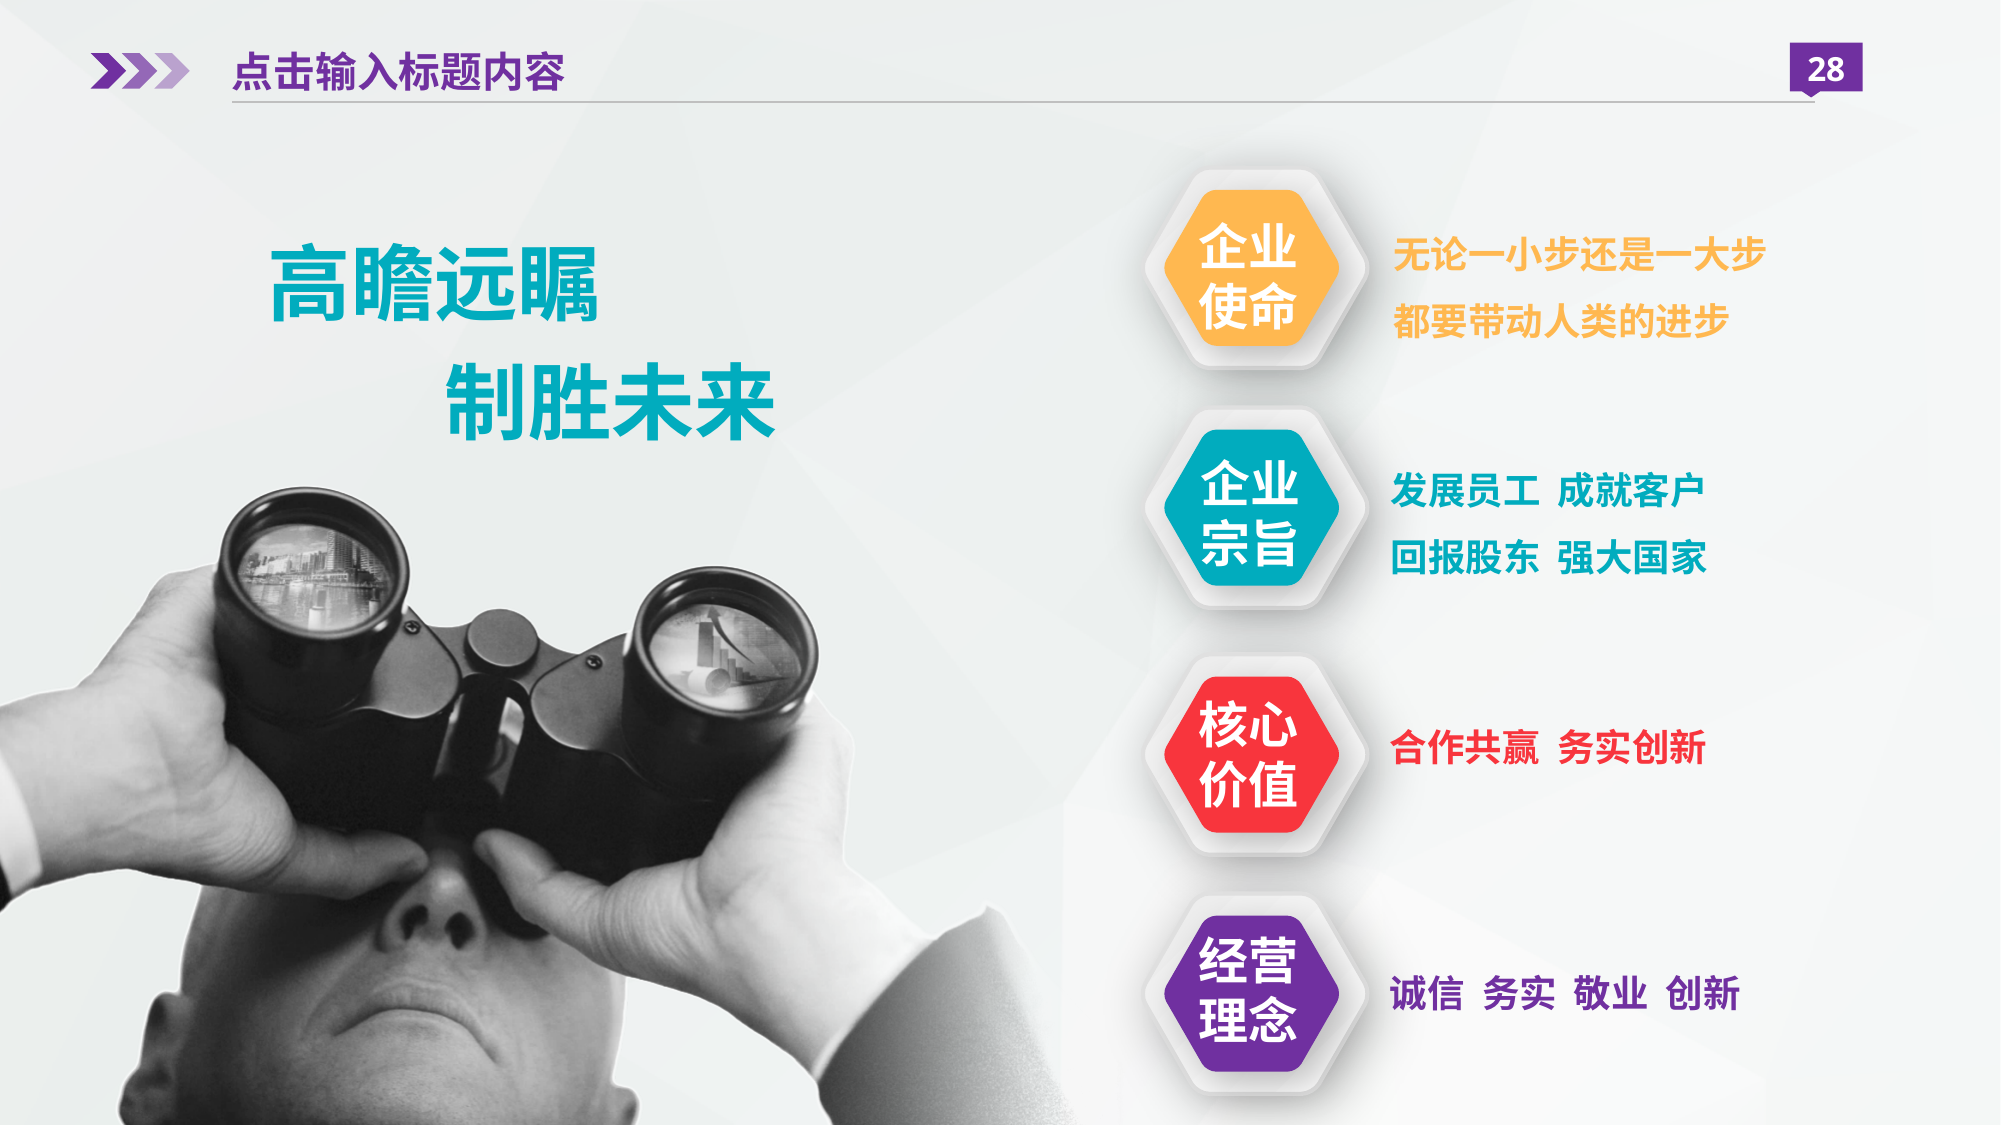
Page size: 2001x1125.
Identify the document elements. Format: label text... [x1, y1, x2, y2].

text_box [1141, 407, 1369, 609]
text_box 制胜未来 [445, 349, 871, 450]
picture [0, 0, 2001, 1125]
text_box 点击输入标题内容 [220, 39, 587, 102]
text_box 无论一小步还是一大步 都要带动人类的进步 [1393, 208, 1875, 344]
text_box 企业 使命 [1130, 208, 1136, 343]
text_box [90, 52, 191, 89]
text_box 28 [1789, 42, 1863, 94]
text_box 发展员工 成就客户 回报股东 强大国家 [1390, 444, 1789, 580]
text_box 企业 宗旨 [1131, 445, 1136, 486]
text_box 合作共赢 务实创新 [1390, 731, 1789, 770]
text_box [1141, 653, 1369, 855]
text_box 诚信 务实 敬业 创新 [1390, 977, 1789, 1016]
text_box 高瞻远瞩 [267, 231, 718, 332]
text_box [1141, 167, 1369, 369]
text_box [1141, 893, 1369, 1095]
text_box [1802, 94, 1821, 100]
